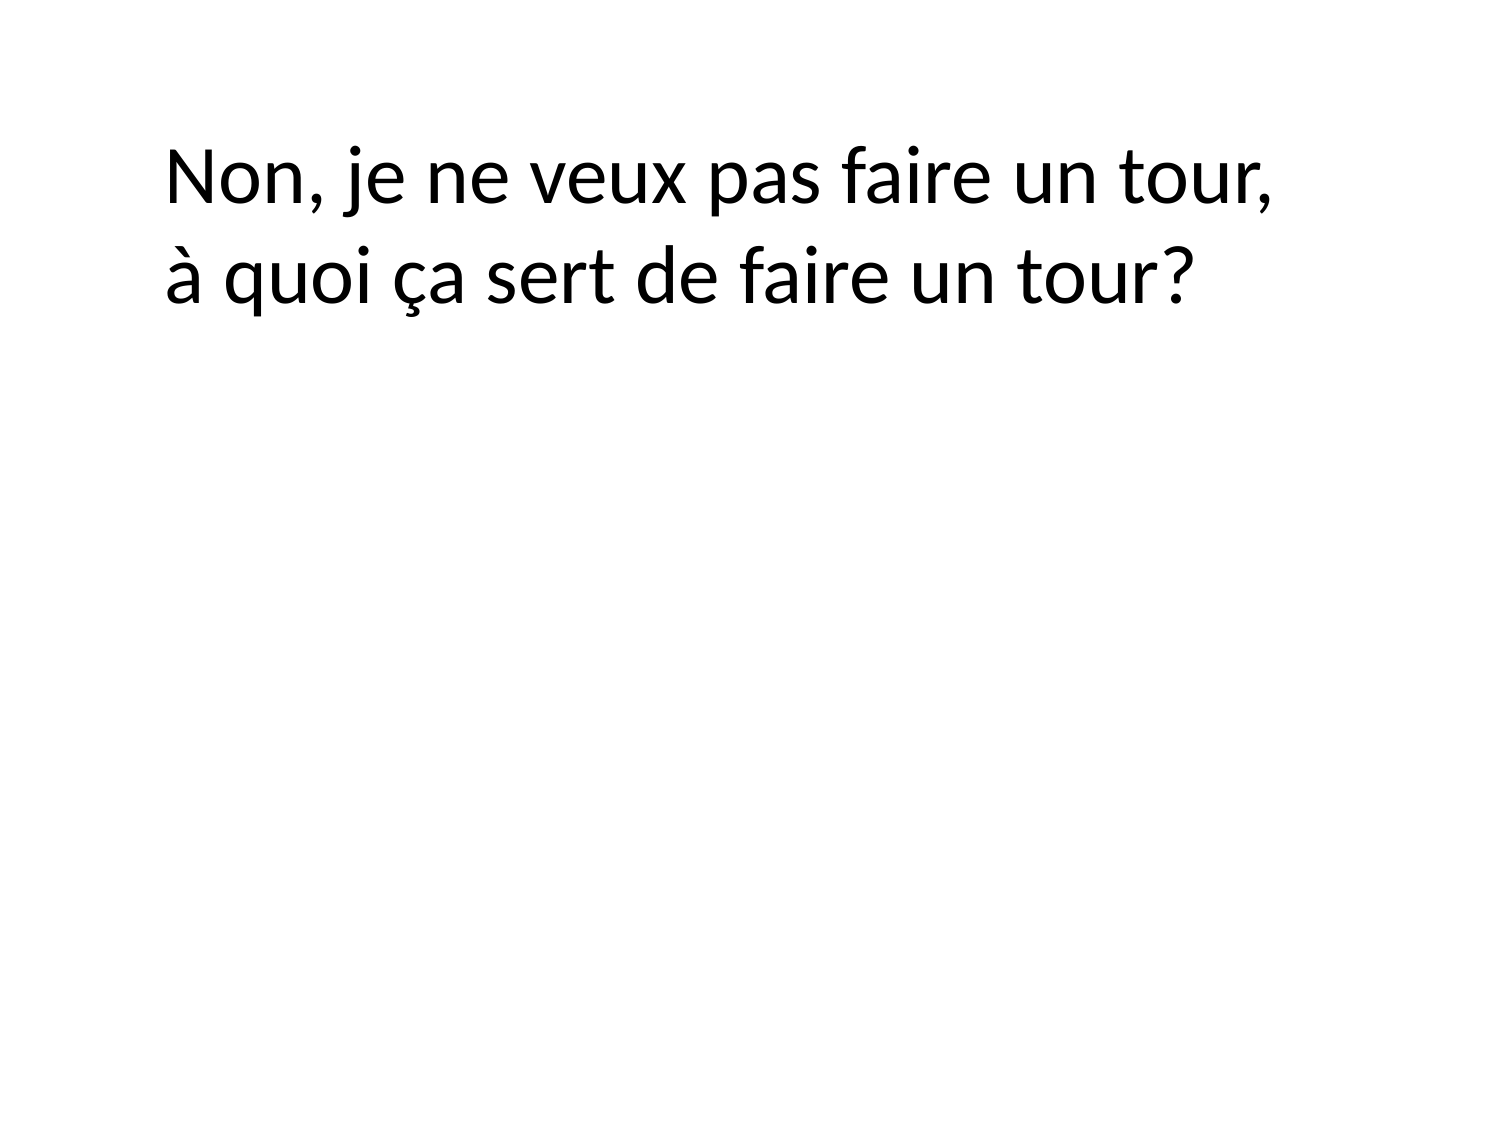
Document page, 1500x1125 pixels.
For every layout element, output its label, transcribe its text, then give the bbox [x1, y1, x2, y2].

text_box Non, je ne veux pas faire un tour, à quoi ça sert de faire un tour? [150, 112, 1500, 428]
